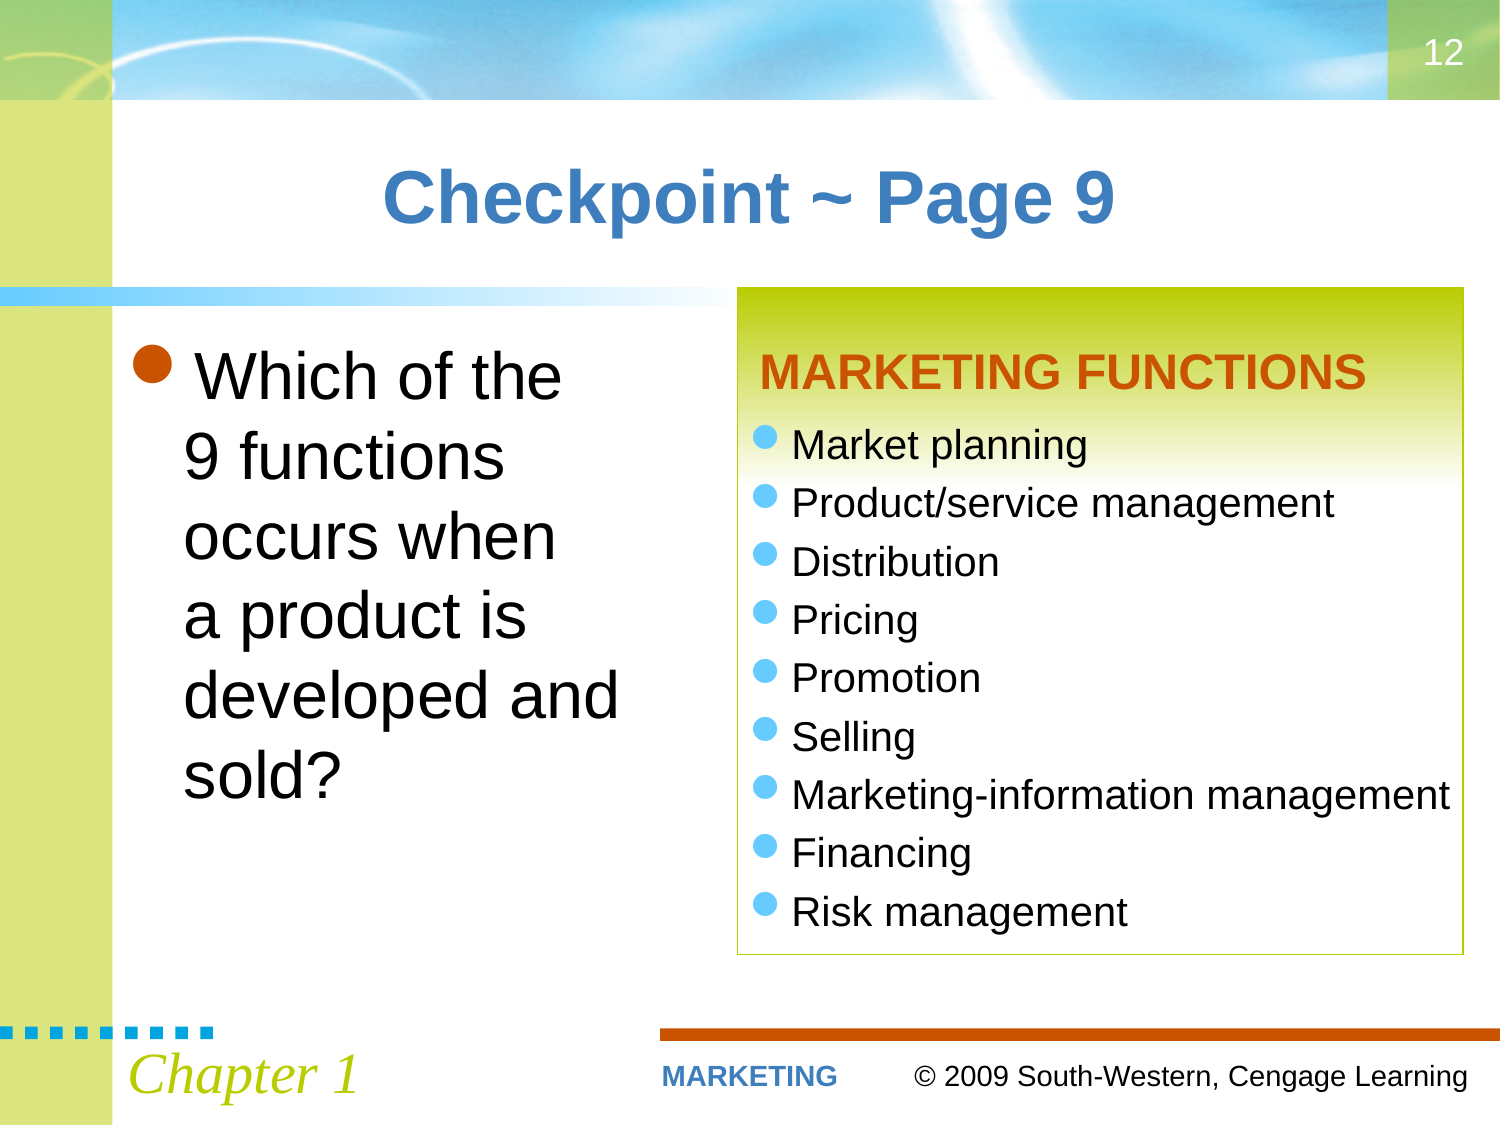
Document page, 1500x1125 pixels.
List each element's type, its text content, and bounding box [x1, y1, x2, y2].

list Which of the 9 functions occurs when a product is developed and sold? [112, 324, 676, 1001]
slide_number 12 [1387, 0, 1500, 101]
footer Chapter 1 [112, 1012, 638, 1113]
title Checkpoint ~ Page 9 [112, 99, 1388, 288]
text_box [737, 287, 1464, 955]
